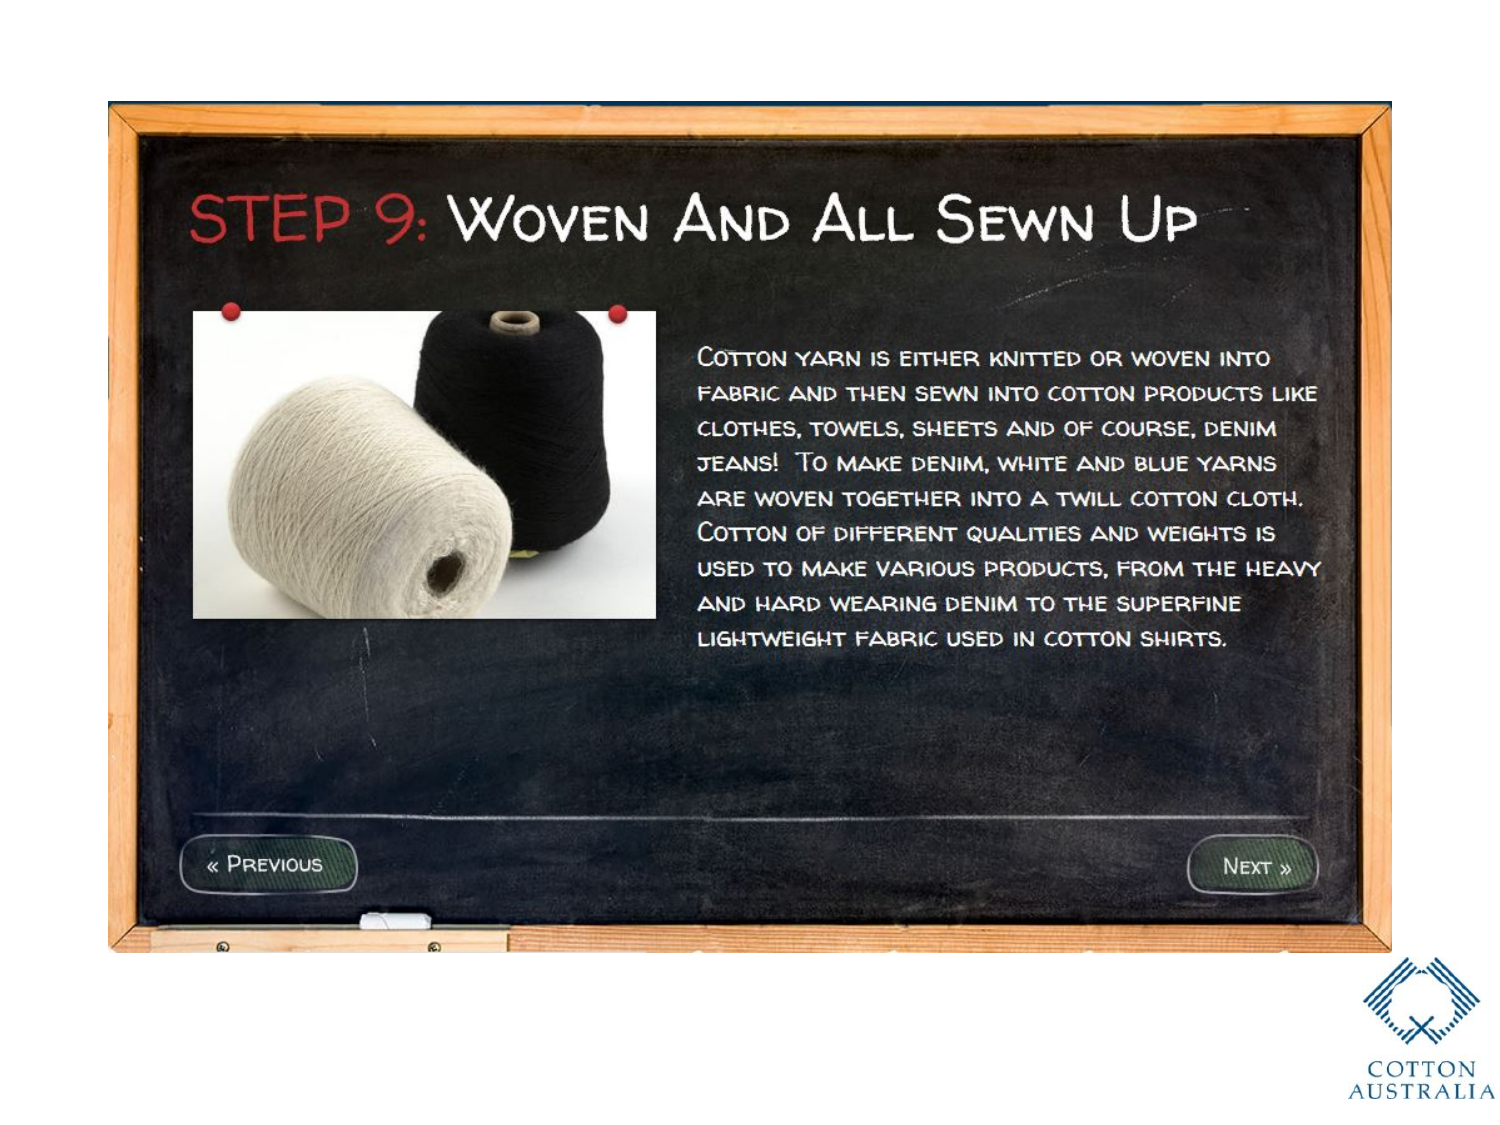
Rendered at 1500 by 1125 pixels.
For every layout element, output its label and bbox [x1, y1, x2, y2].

picture [1348, 957, 1495, 1099]
picture [108, 101, 1392, 954]
